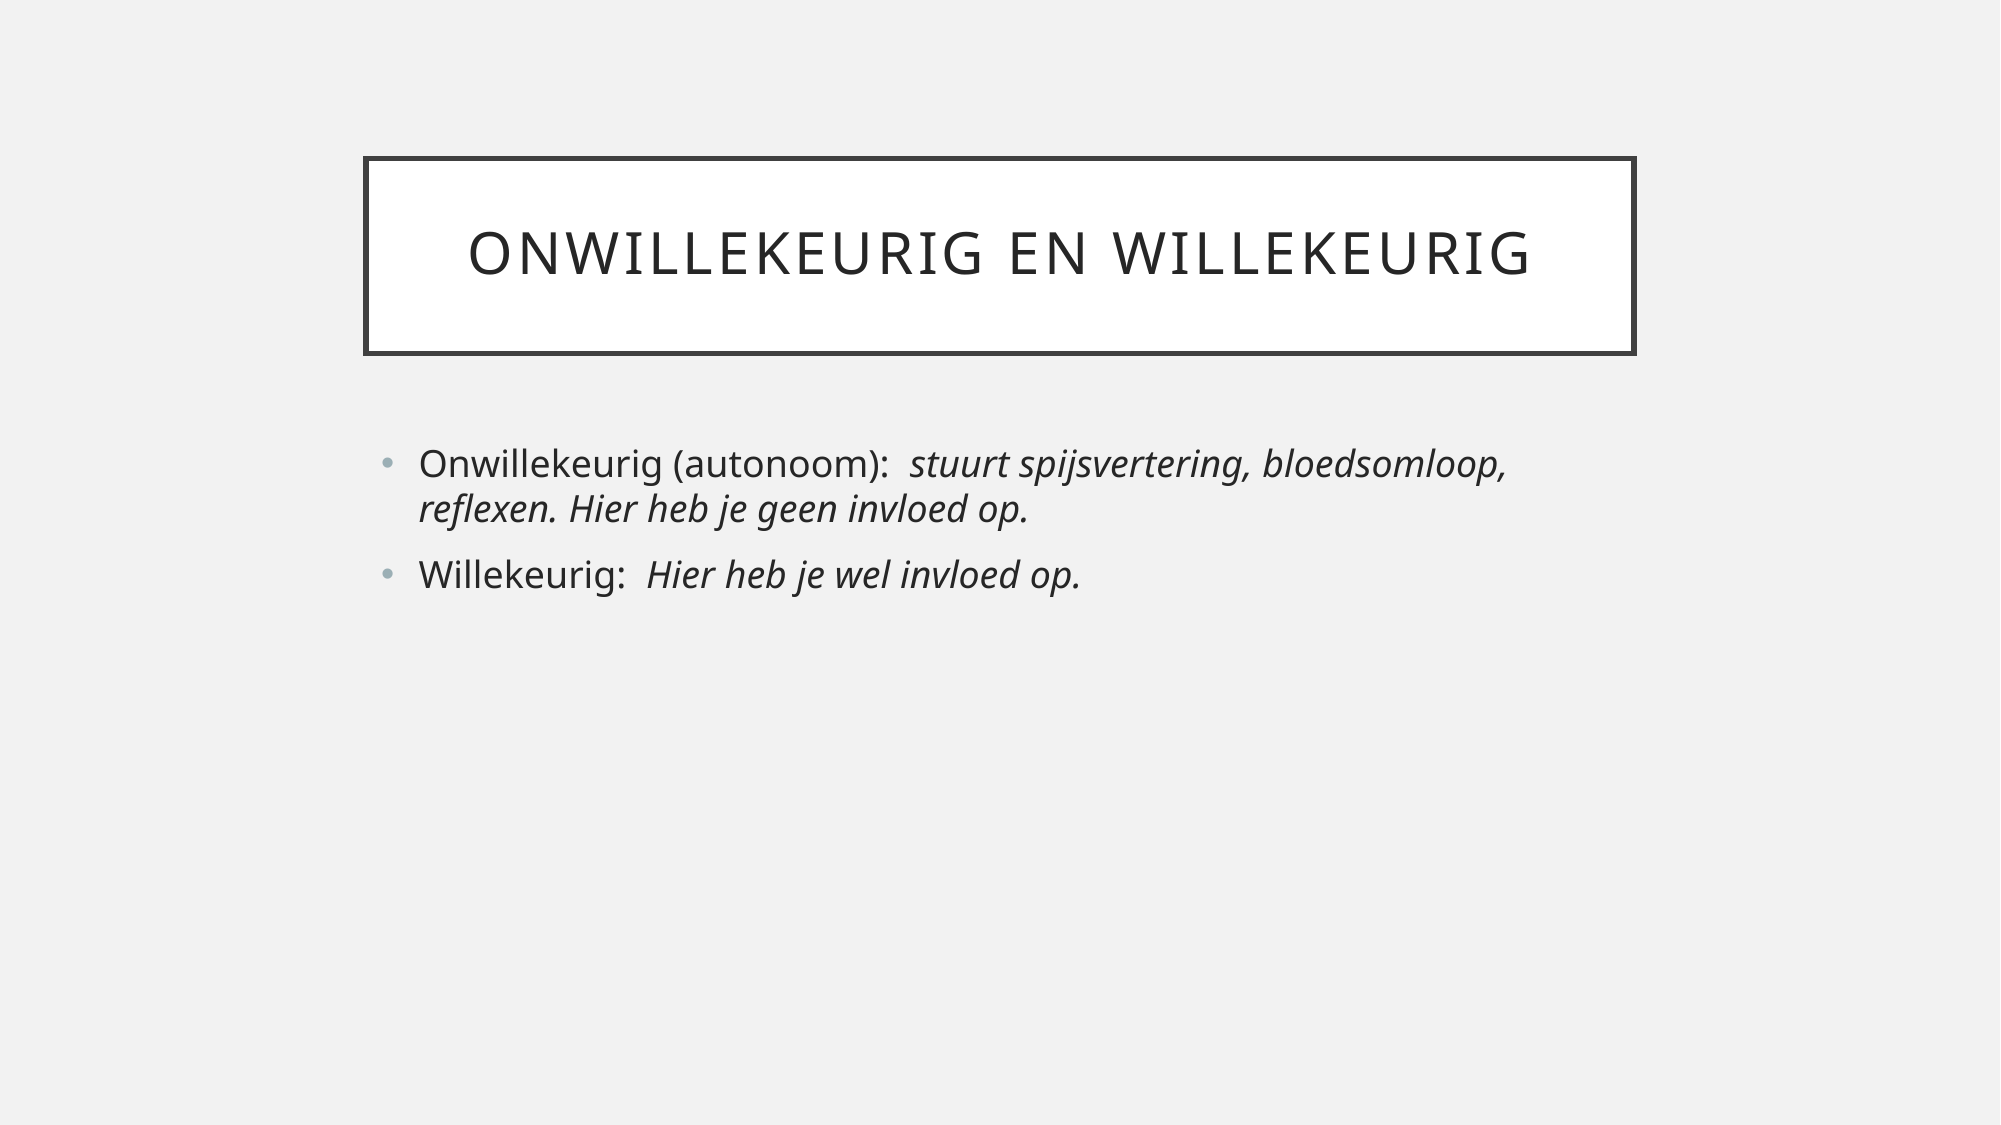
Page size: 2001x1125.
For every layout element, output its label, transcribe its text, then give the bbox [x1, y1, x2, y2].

title Onwillekeurig en willekeurig [363, 156, 1637, 356]
list Onwillekeurig (autonoom): stuurt spijsvertering, bloedsomloop, reflexen. Hier heb je geen invloed op. Willekeurig: Hier heb je wel invloed op. [366, 432, 1634, 942]
